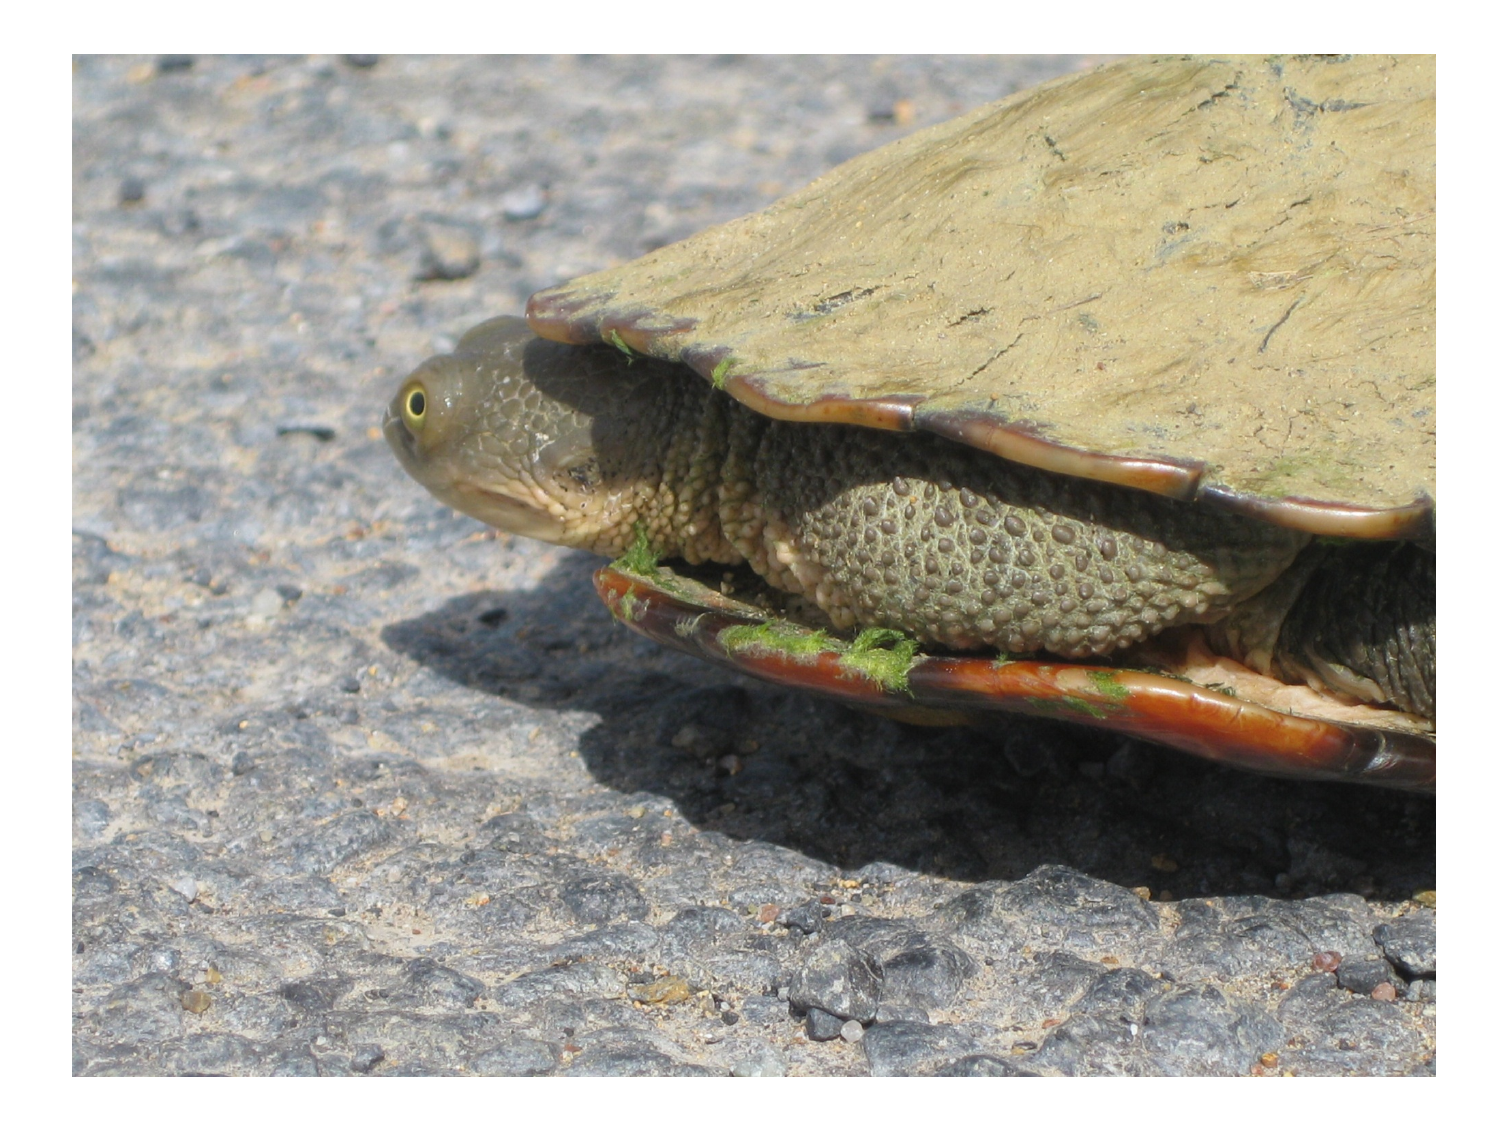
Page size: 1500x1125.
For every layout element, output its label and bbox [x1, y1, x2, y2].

picture [72, 54, 1436, 1077]
